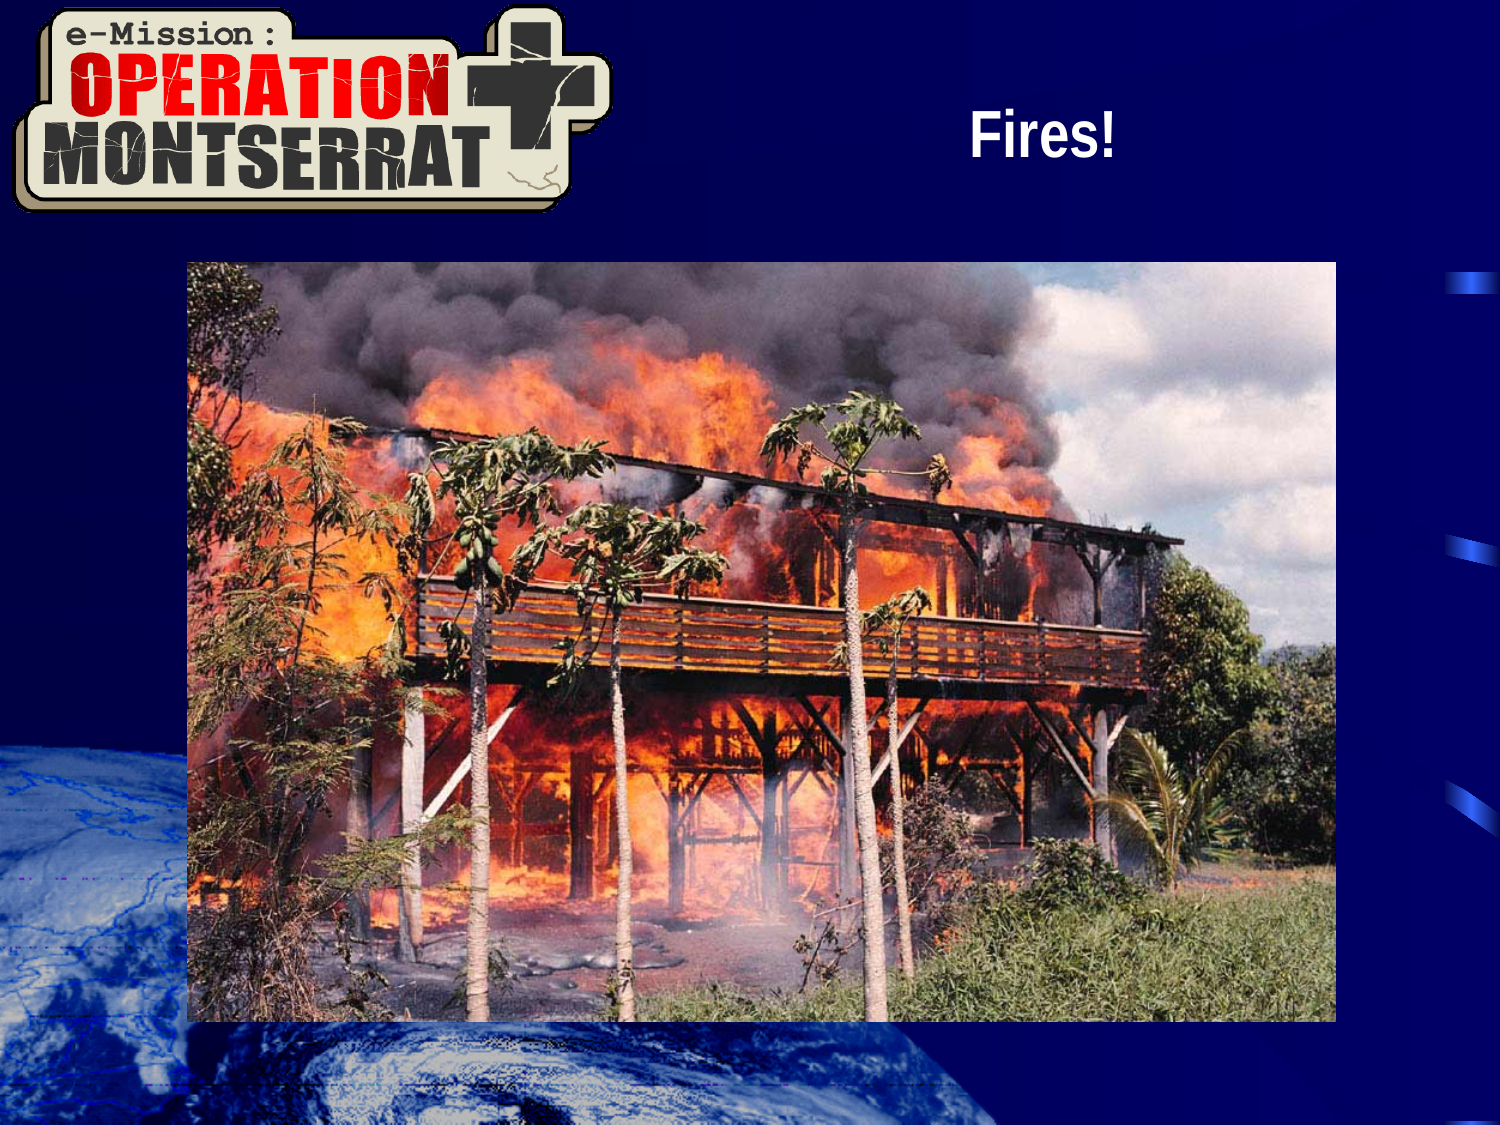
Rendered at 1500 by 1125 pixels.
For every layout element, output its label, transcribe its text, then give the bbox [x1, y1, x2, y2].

picture [12, 4, 613, 213]
picture [0, 262, 1337, 1125]
title Fires! [649, 37, 1438, 226]
